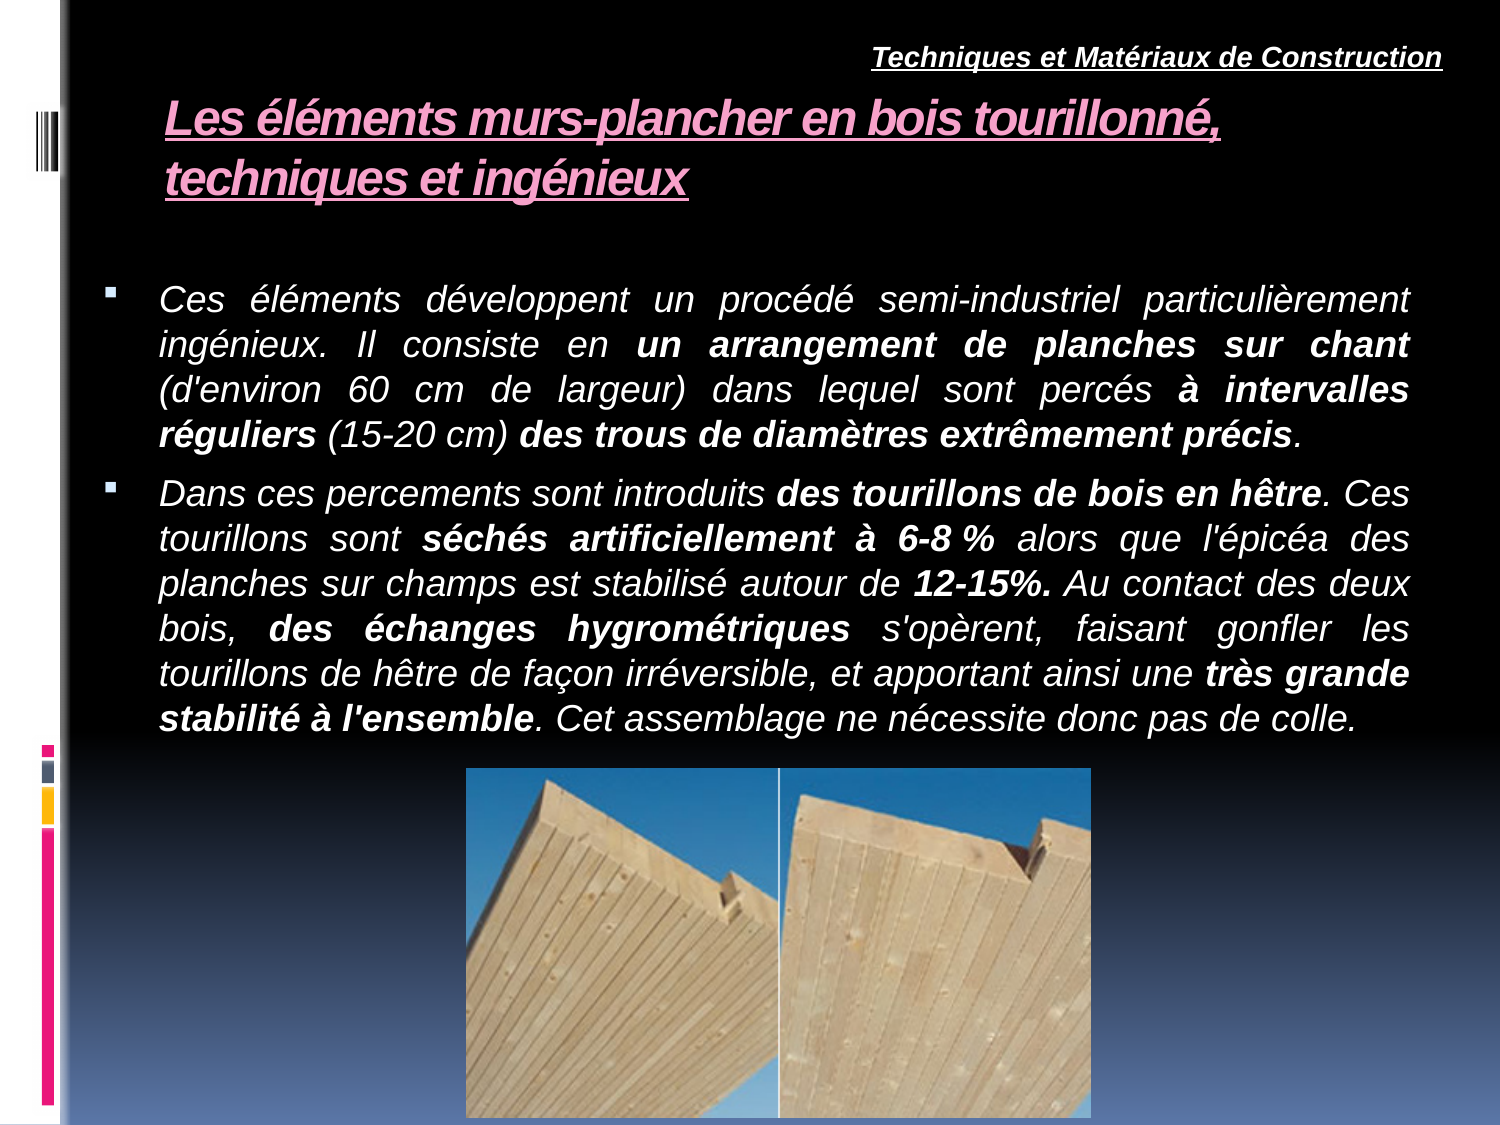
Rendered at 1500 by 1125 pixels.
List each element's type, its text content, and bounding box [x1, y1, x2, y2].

picture [466, 768, 1092, 1119]
title Les éléments murs-plancher en bois tourillonné, techniques et ingénieux [150, 78, 1425, 229]
list Ces éléments développent un procédé semi-industriel particulièrement ingénieux. Il consiste en un arrangement de planches sur chant (d'environ 60 cm de largeur) dans lequel sont percés à intervalles réguliers (15-20 cm) des trous de diamètres extrêmement précis. Dans ces percements sont introduits des tourillons de bois en hêtre. Ces tourillons sont séchés artificiellement à 6-8 % alors que l'épicéa des planches sur champs est stabilisé autour de 12-15%. Au contact des deux bois, des échanges hygrométriques s'opèrent, faisant gonfler les tourillons de hêtre de façon irréversible, et apportant ainsi une très grande stabilité à l'ensemble. Cet assemblage ne nécessite donc pas de colle. [76, 267, 1425, 764]
text_box Techniques et Matériaux de Construction [856, 30, 1500, 81]
